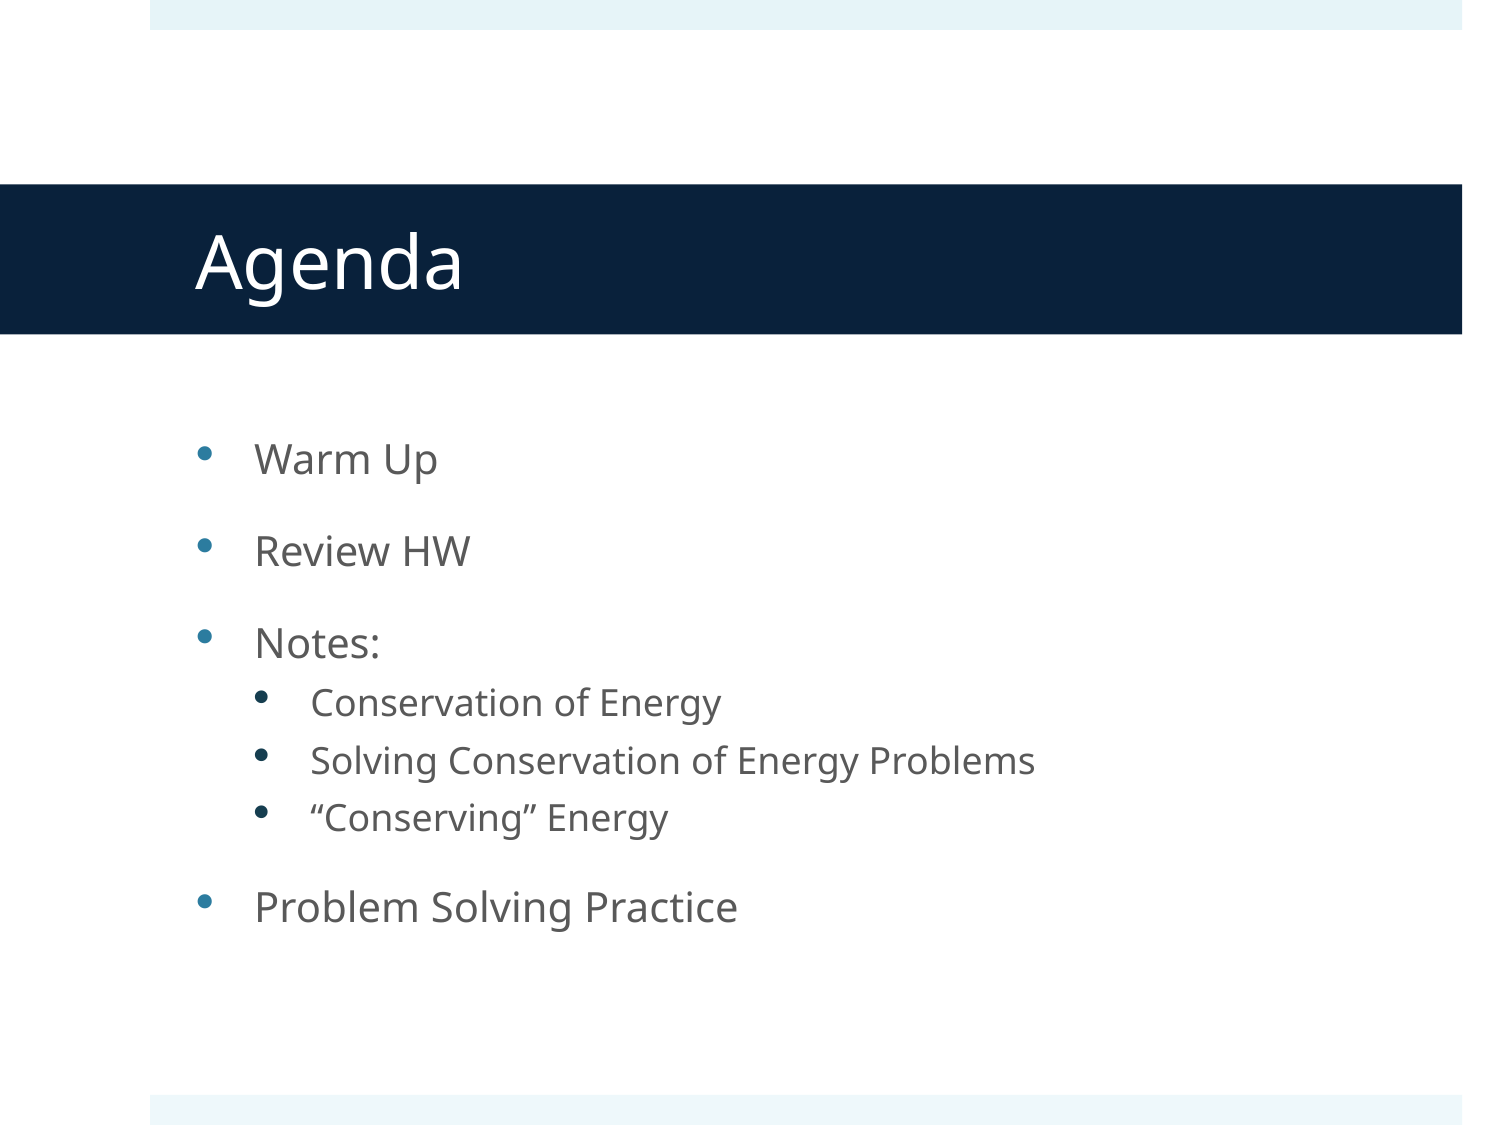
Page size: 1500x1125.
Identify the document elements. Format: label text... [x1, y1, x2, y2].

list Warm Up Review HW Notes: Conservation of Energy Solving Conservation of Energy Problems “Conserving” Energy Problem Solving Practice [182, 425, 1432, 1028]
title Agenda [0, 184, 1463, 335]
